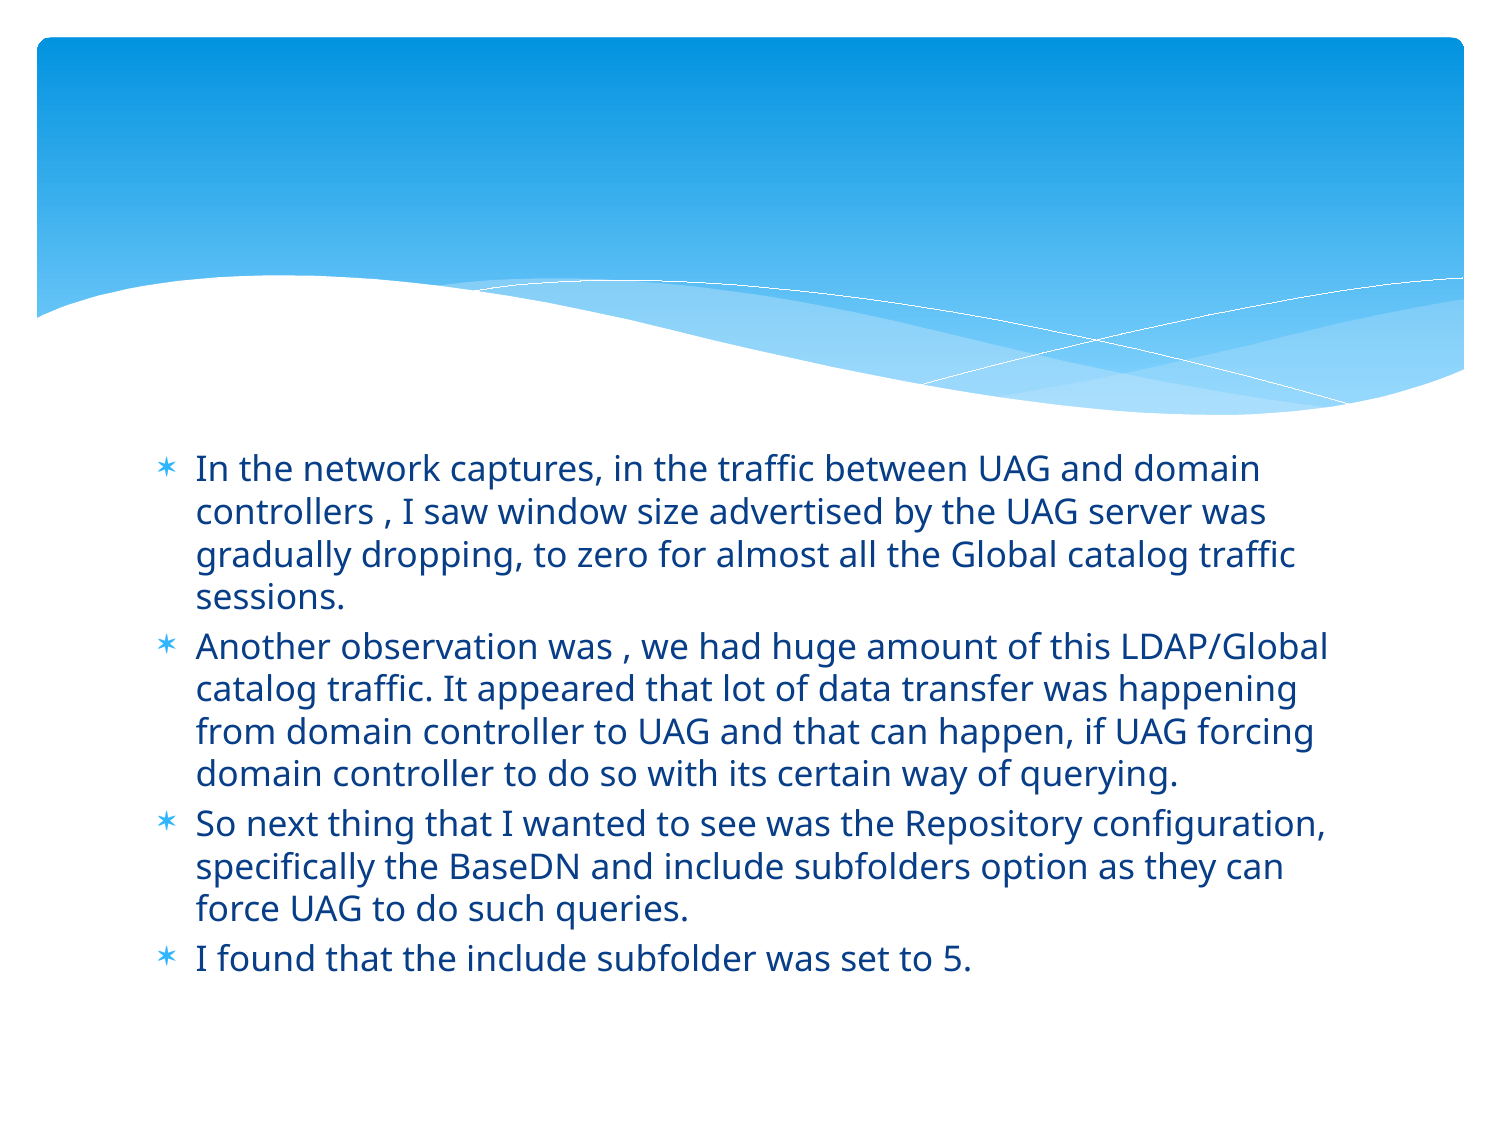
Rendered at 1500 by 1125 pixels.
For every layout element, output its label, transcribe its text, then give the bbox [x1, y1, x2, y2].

list In the network captures, in the traffic between UAG and domain controllers , I saw window size advertised by the UAG server was gradually dropping, to zero for almost all the Global catalog traffic sessions. Another observation was , we had huge amount of this LDAP/Global catalog traffic. It appeared that lot of data transfer was happening from domain controller to UAG and that can happen, if UAG forcing domain controller to do so with its certain way of querying. So next thing that I wanted to see was the Repository configuration, specifically the BaseDN and include subfolders option as they can force UAG to do such queries. I found that the include subfolder was set to 5. [143, 438, 1359, 1005]
